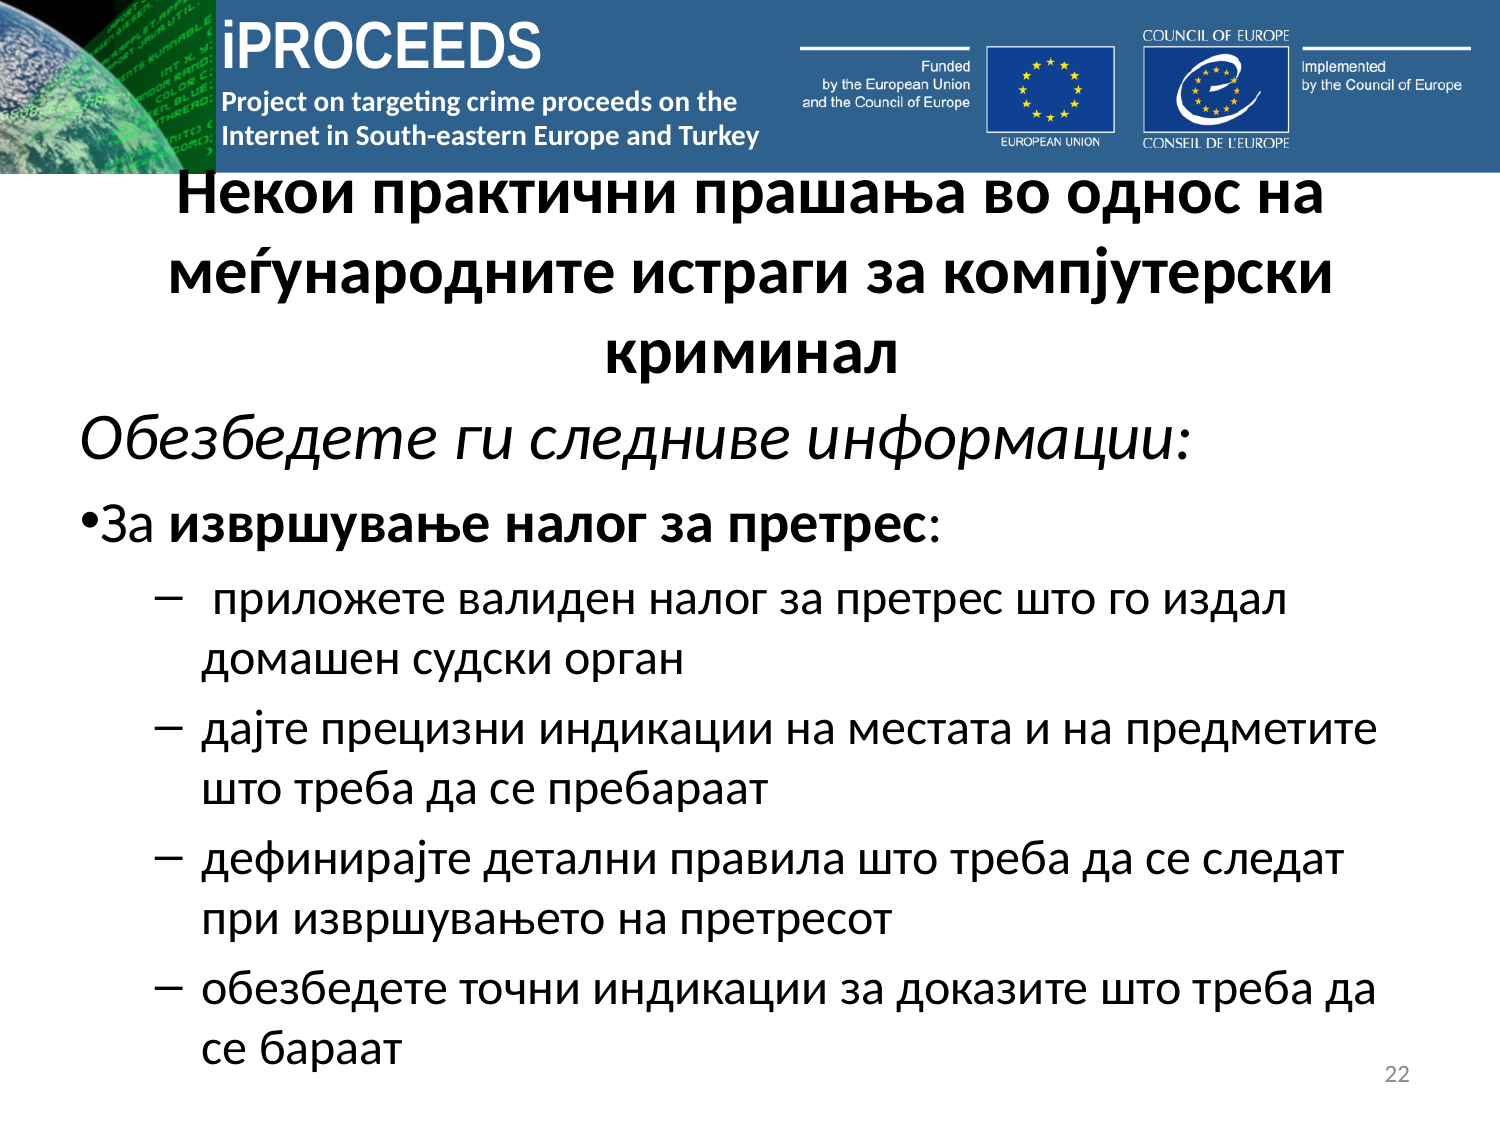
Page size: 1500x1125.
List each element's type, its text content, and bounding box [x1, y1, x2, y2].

list Обезбедете ги следниве информации: За извршување налог за претрес: приложете валиден налог за претрес што го издал домашен судски орган дајте прецизни индикации на местата и на предметите што треба да се пребараат дефинирајте детални правила што треба да се следат при извршувањето на претресот обезбедете точни индикации за доказите што треба да се бараат [64, 385, 1415, 1093]
picture [800, 30, 1471, 148]
title Некои практични прашања во однос на меѓународните истраги за компјутерски криминал [76, 172, 1427, 361]
slide_number 22 [1074, 1042, 1425, 1103]
picture [0, 0, 216, 174]
